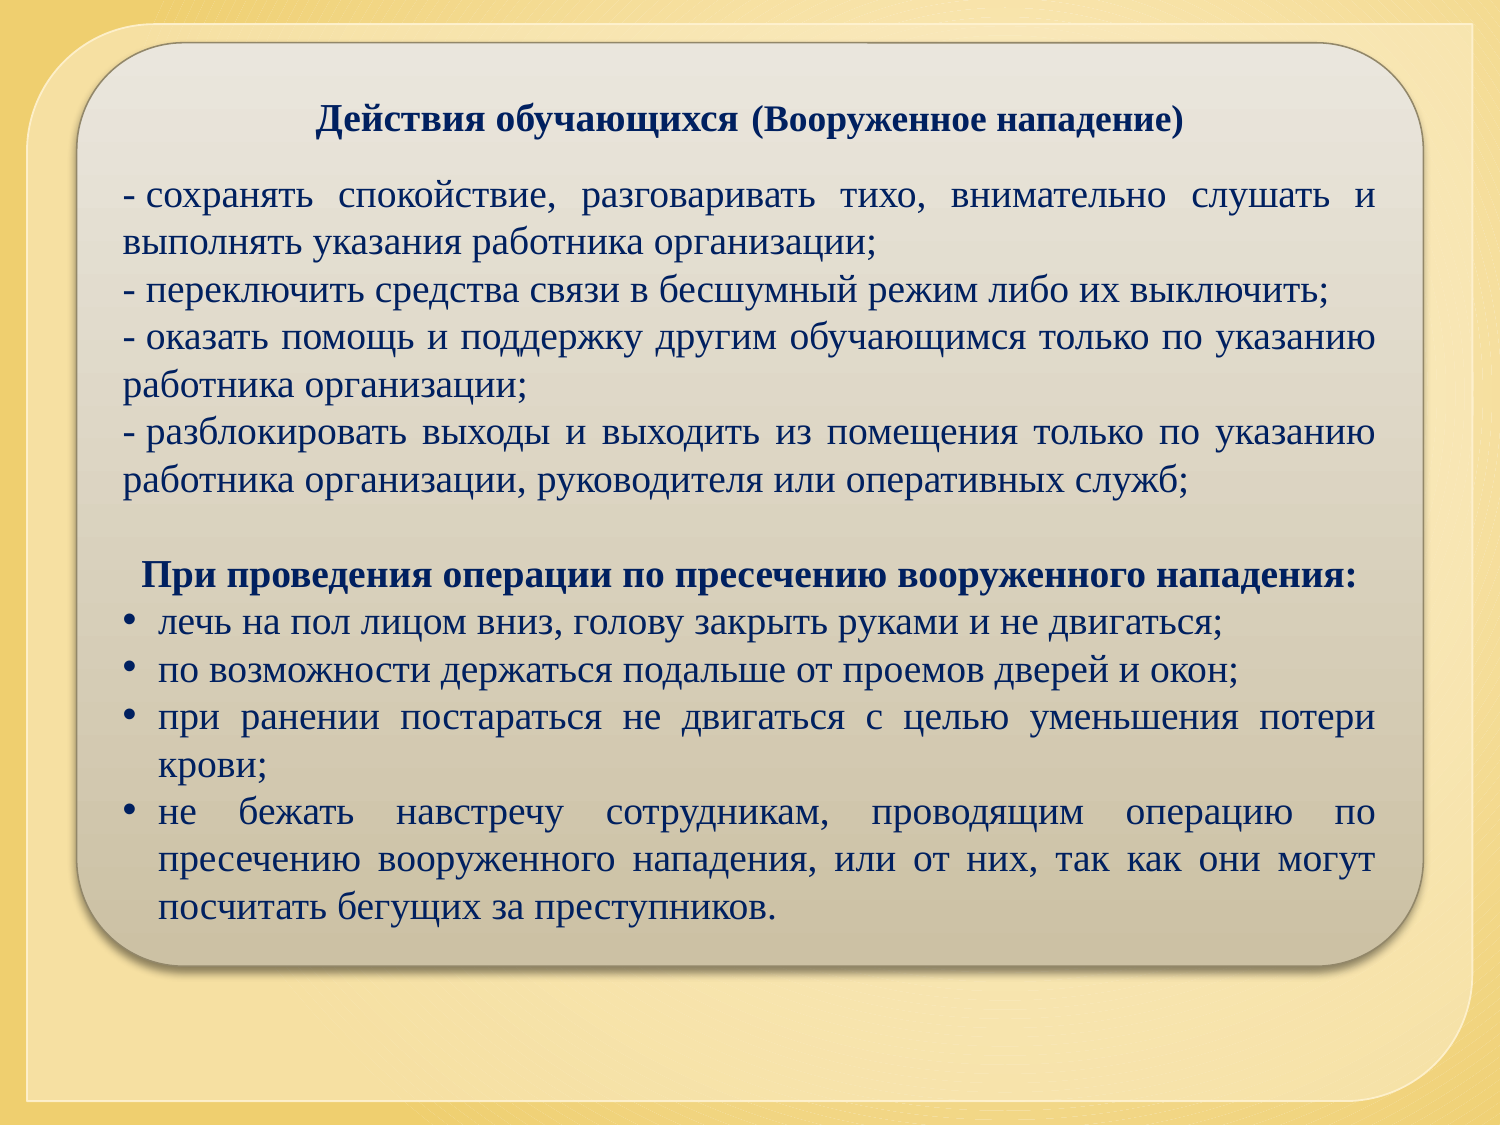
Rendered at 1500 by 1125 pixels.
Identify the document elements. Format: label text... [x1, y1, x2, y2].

text_box Действия обучающихся (Вооруженное нападение) - сохранять спокойствие, разговаривать тихо, внимательно слушать и выполнять указания работника организации; - переключить средства связи в бесшумный режим либо их выключить; - оказать помощь и поддержку другим обучающимся только по указанию работника организации; - разблокировать выходы и выходить из помещения только по указанию работника организации, руководителя или оперативных служб; При проведения операции по пресечению вооруженного нападения: лечь на пол лицом вниз, голову закрыть руками и не двигаться; по возможности держаться подальше от проемов дверей и окон; при ранении постараться не двигаться с целью уменьшения потери крови; не бежать навстречу сотрудникам, проводящим операцию по пресечению вооруженного нападения, или от них, так как они могут посчитать бегущих за преступников. [75, 41, 1425, 967]
